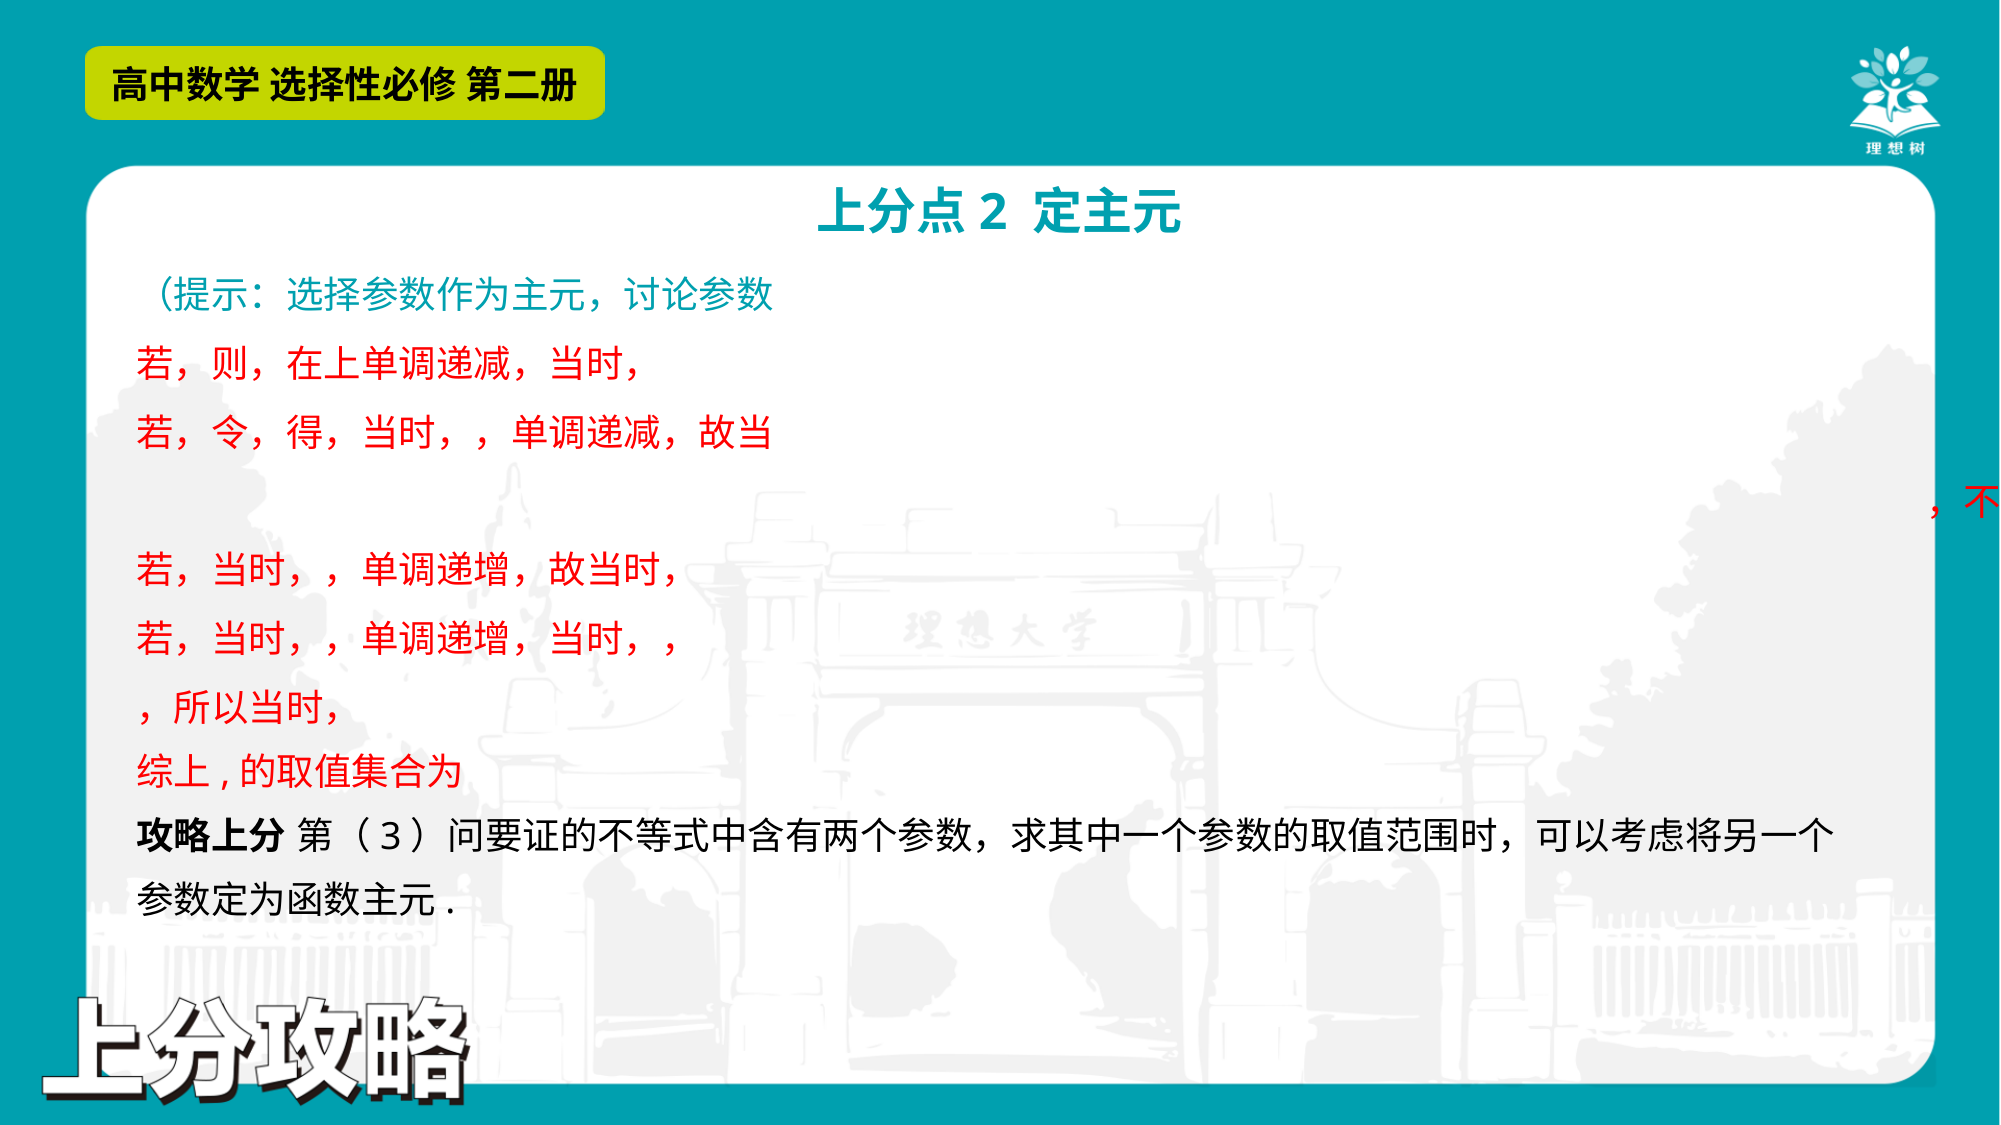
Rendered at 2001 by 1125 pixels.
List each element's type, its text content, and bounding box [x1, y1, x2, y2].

text_box 攻略上分 第（3）问要证的不等式中含有两个参数，求其中一个参数的取值范围时，可以考虑将另一个 参数定为函数主元. [136, 788, 1865, 915]
picture [0, 0, 2000, 1125]
